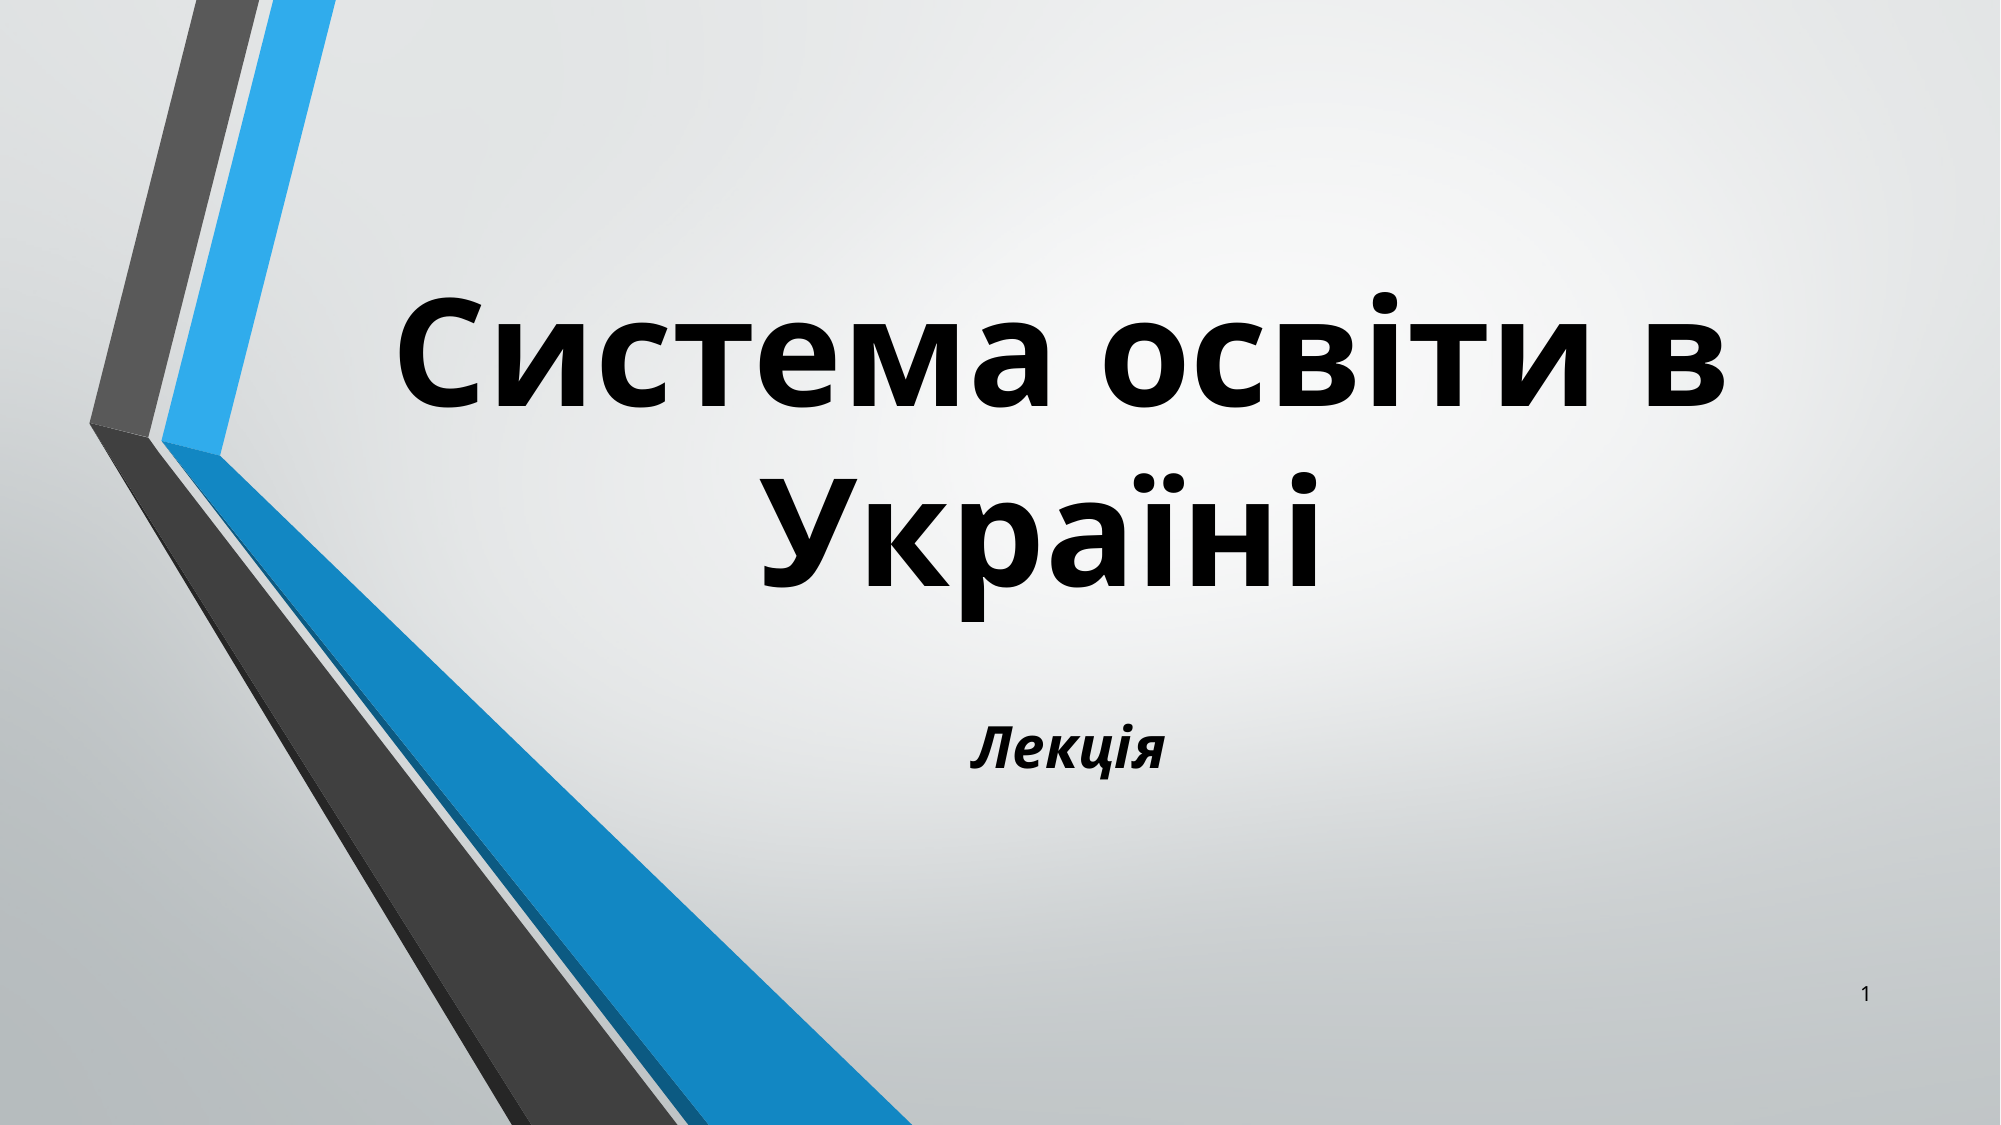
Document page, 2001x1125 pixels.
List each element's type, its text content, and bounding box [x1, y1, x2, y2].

title Система освіти в Україні [331, 253, 1794, 625]
subtitle Лекція [501, 702, 1648, 830]
slide_number 1 [1796, 965, 1887, 1025]
